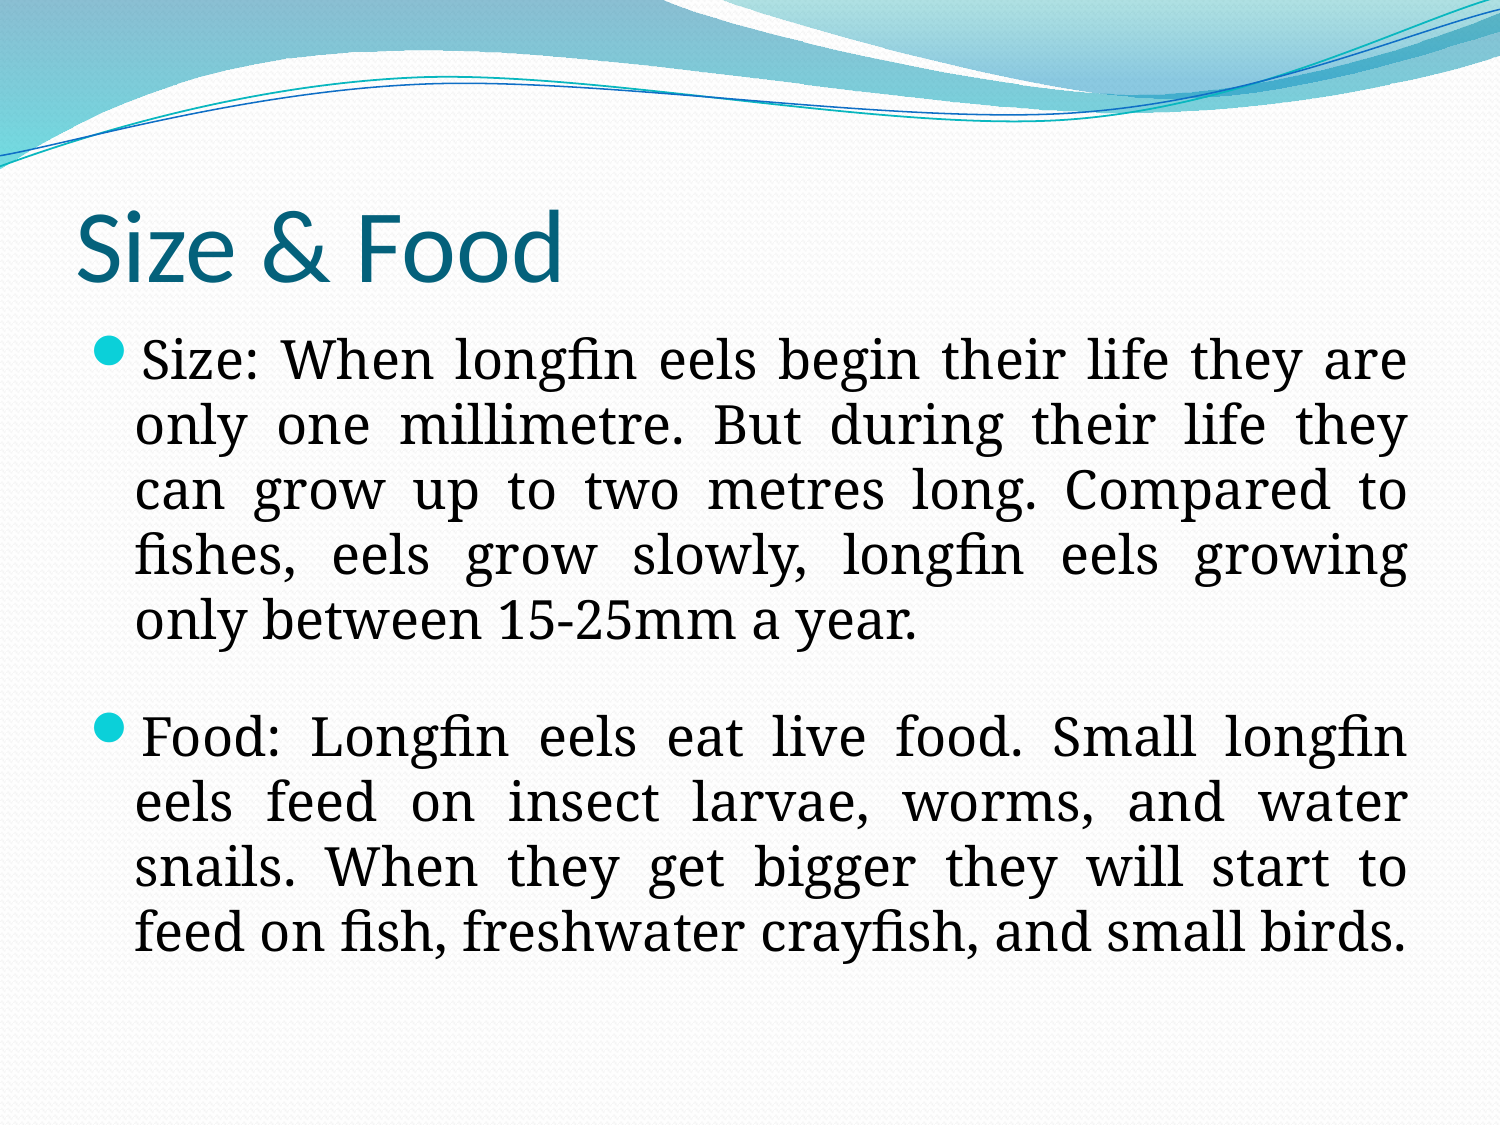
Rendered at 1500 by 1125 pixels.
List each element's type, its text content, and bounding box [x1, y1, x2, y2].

title Size & Food [75, 115, 1425, 303]
list Size: When longfin eels begin their life they are only one millimetre. But during their life they can grow up to two metres long. Compared to fishes, eels grow slowly, longfin eels growing only between 15-25mm a year. Food: Longfin eels eat live food. Small longfin eels feed on insect larvae, worms, and water snails. When they get bigger they will start to feed on fish, freshwater crayfish, and small birds. [75, 317, 1425, 1038]
